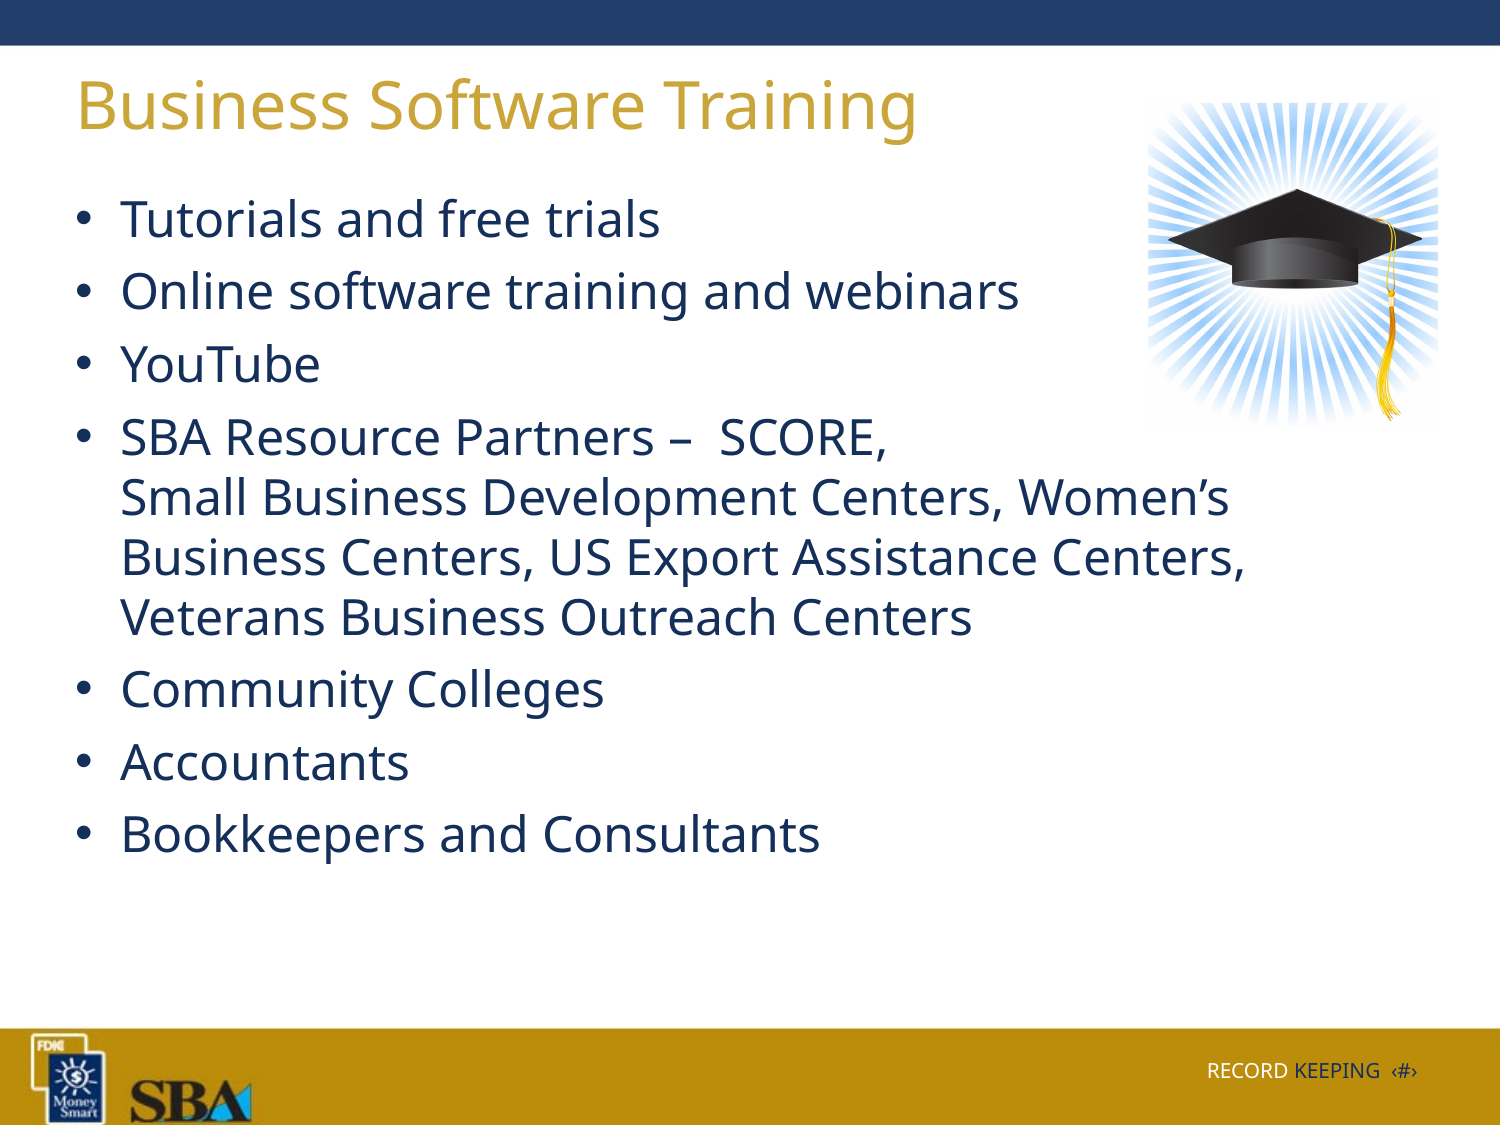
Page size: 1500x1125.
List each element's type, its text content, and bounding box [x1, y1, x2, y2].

picture [0, 0, 1500, 1125]
list Tutorials and free trials Online software training and webinars YouTube SBA Resource Partners – SCORE, Small Business Development Centers, Women’s Business Centers, US Export Assistance Centers, Veterans Business Outreach Centers Community Colleges Accountants Bookkeepers and Consultants [74, 186, 1426, 1125]
title Business Software Training [74, 61, 1426, 159]
